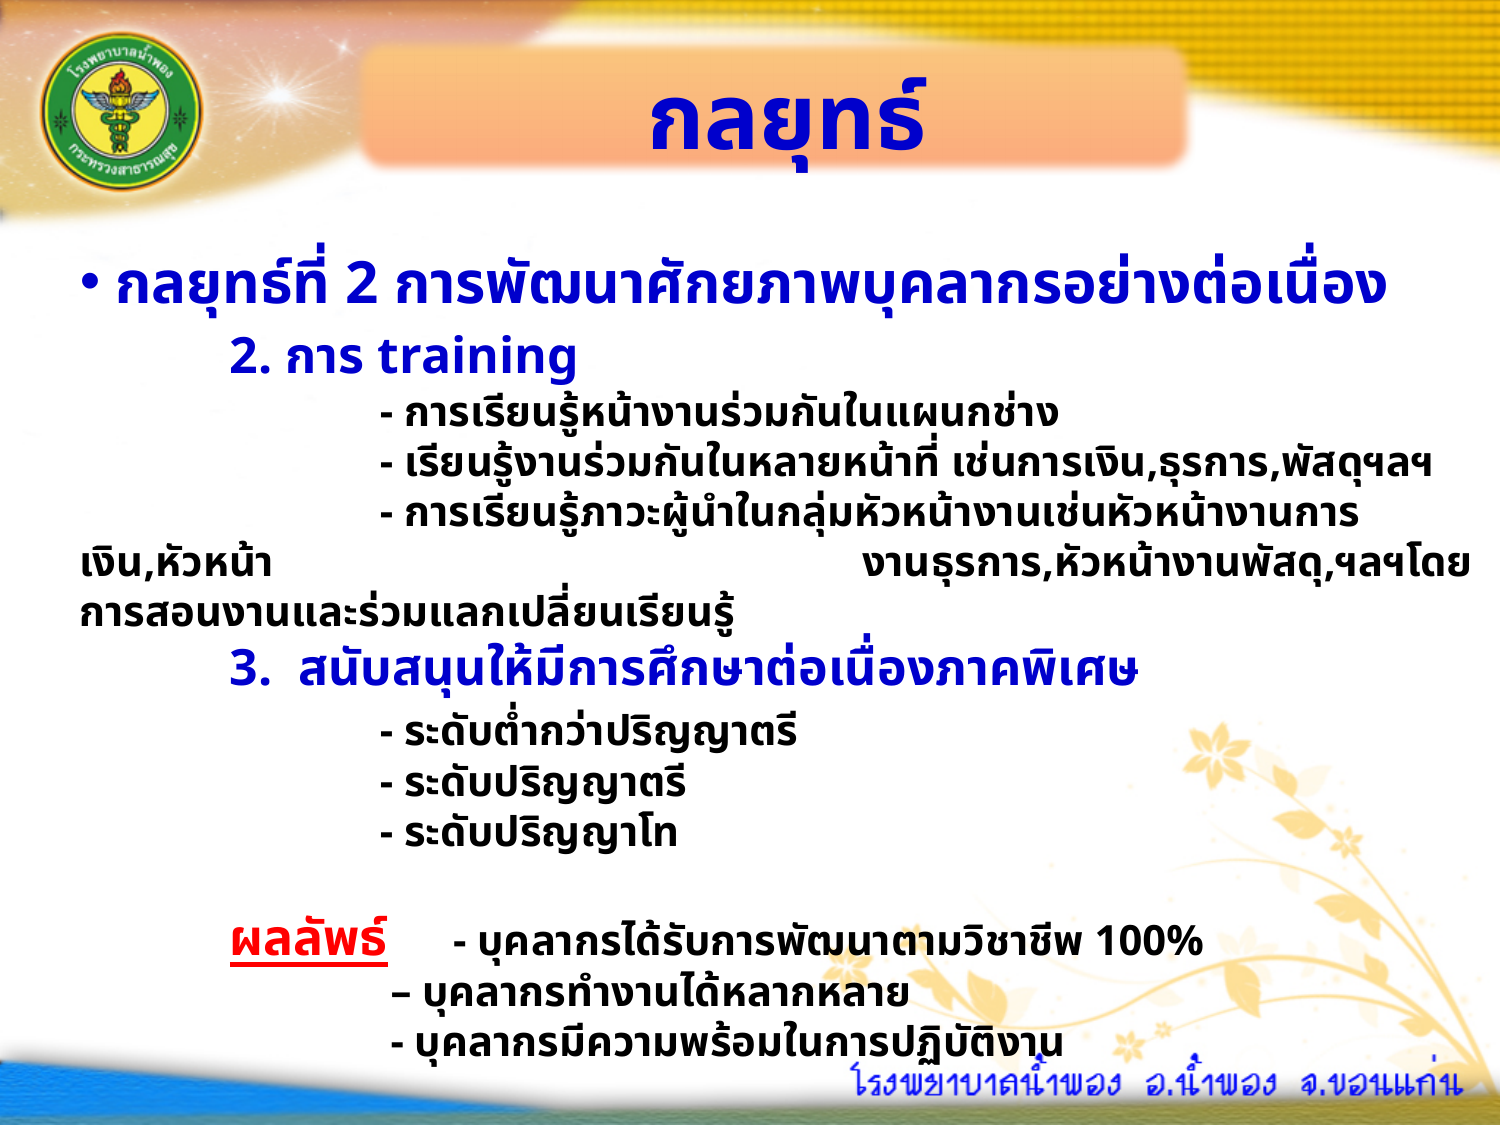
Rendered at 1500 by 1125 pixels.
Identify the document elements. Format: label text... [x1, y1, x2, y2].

text_box กลยุทธ์ที่ 2 การพัฒนาศักยภาพบุคลากรอย่างต่อเนื่อง 2. การ training - การเรียนรู้หน้างานร่วมกันในแผนกช่าง - เรียนรู้งานร่วมกันในหลายหน้าที่ เช่นการเงิน,ธุรการ,พัสดุฯลฯ - การเรียนรู้ภาวะผู้นำในกลุ่มหัวหน้างานเช่นหัวหน้างานการเงิน,หัวหน้า งานธุรการ,หัวหน้างานพัสดุ,ฯลฯโดยการสอนงานและร่วมแลกเปลี่ยนเรียนรู้ 3. สนับสนุนให้มีการศึกษาต่อเนื่องภาคพิเศษ - ระดับต่ำกว่าปริญญาตรี - ระดับปริญญาตรี - ระดับปริญญาโท ผลลัพธ์ - บุคลากรได้รับการพัฒนาตามวิชาชีพ 100% – บุคลากรทำงานได้หลากหลาย - บุคลากรมีความพร้อมในการปฏิบัติงาน [58, 234, 1500, 1125]
picture [0, 0, 1500, 1125]
text_box กลยุทธ์ [93, 23, 1477, 203]
